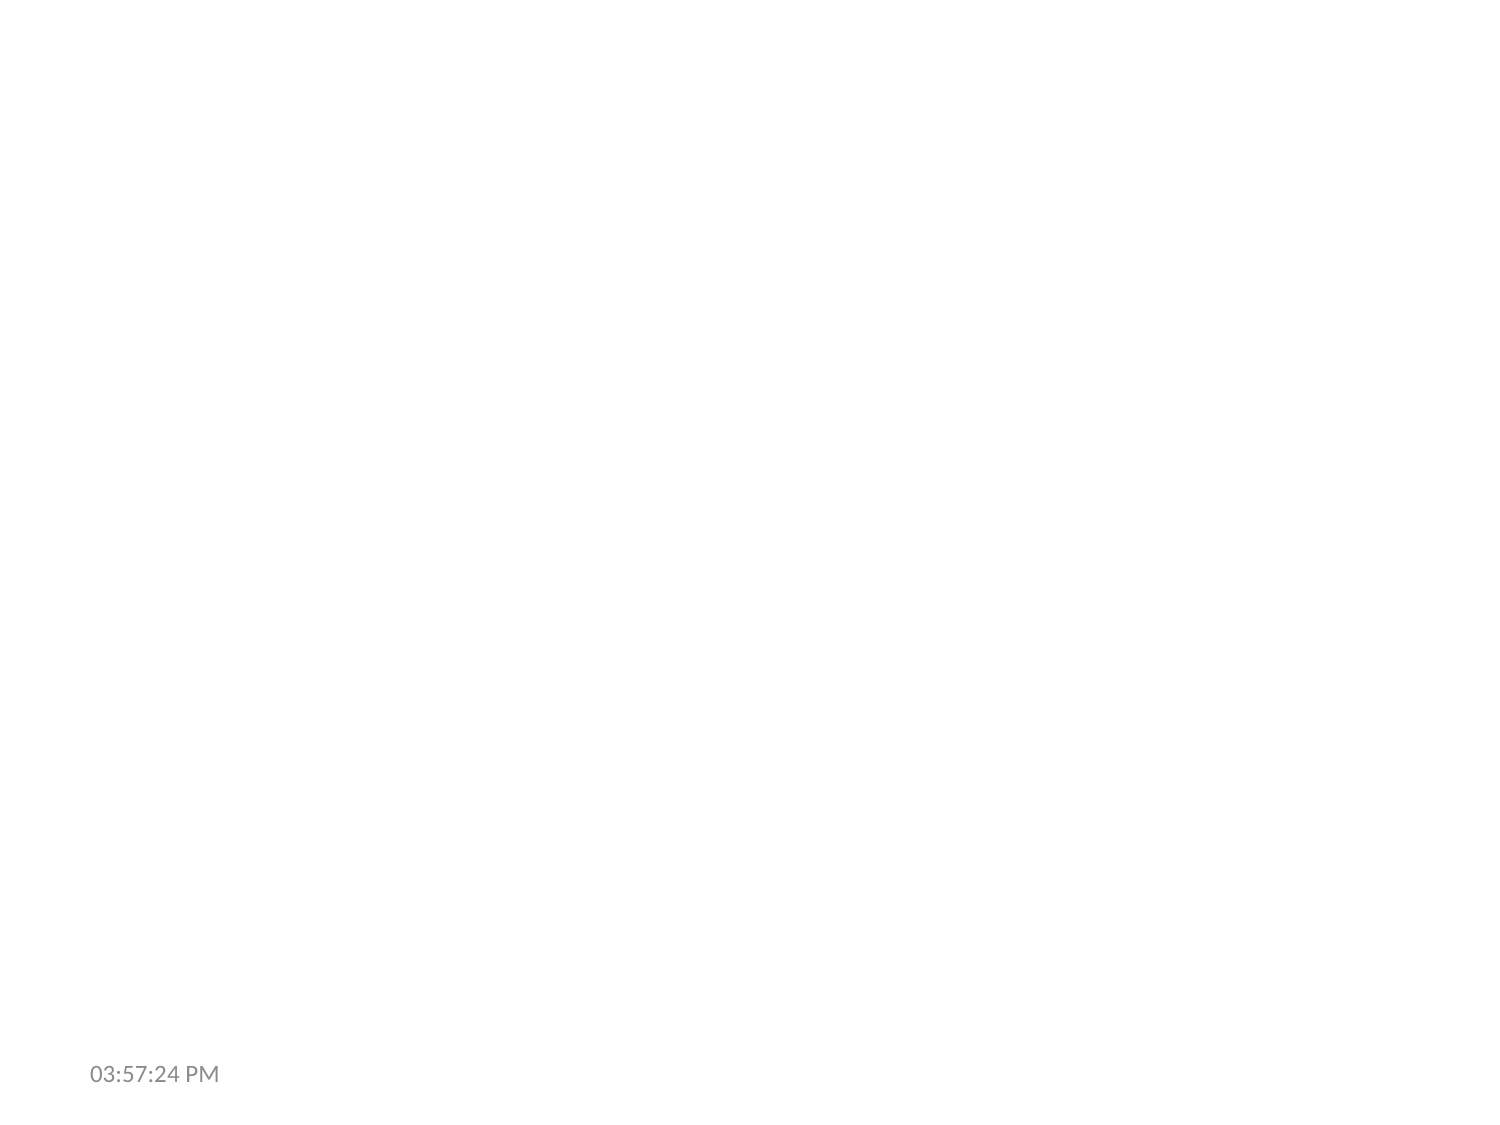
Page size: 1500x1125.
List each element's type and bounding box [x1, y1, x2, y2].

slide_number [75, 1042, 425, 1103]
